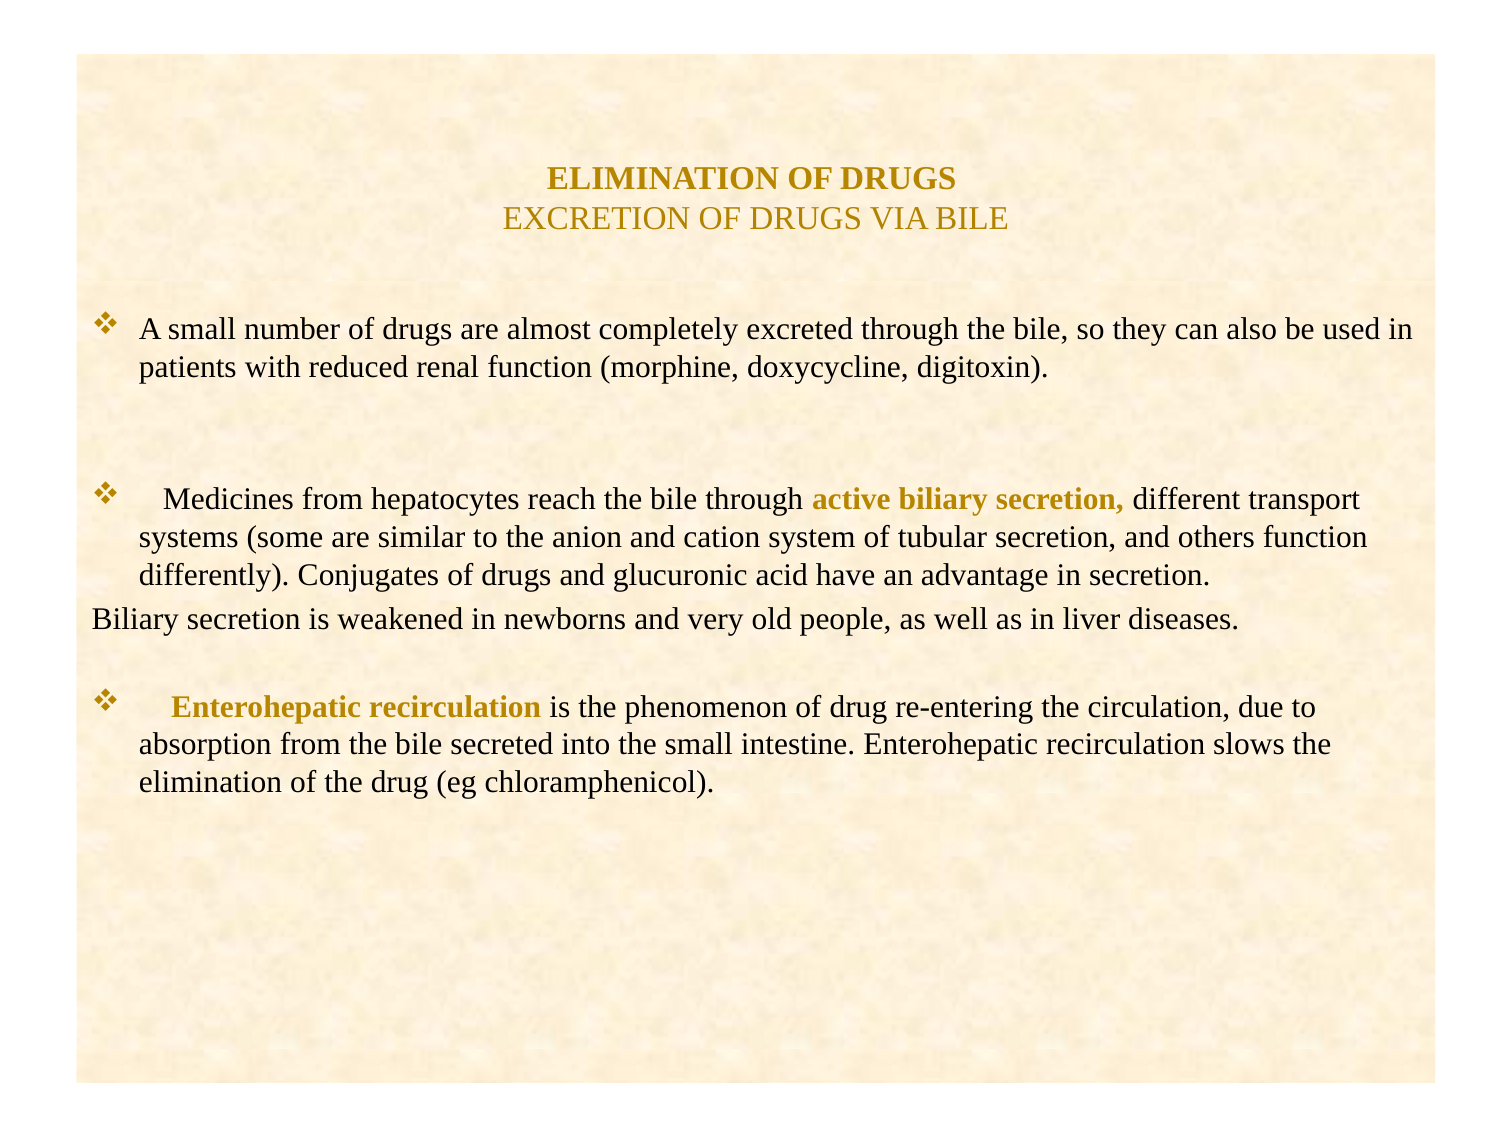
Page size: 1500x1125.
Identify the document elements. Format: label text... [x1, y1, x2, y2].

list A small number of drugs are almost completely excreted through the bile, so they can also be used in patients with reduced renal function (morphine, doxycycline, digitoxin). Medicines from hepatocytes reach the bile through active biliary secretion, different transport systems (some are similar to the anion and cation system of tubular secretion, and others function differently). Conjugates of drugs and glucuronic acid have an advantage in secretion. Biliary secretion is weakened in newborns and very old people, as well as in liver diseases. Enterohepatic recirculation is the phenomenon of drug re-entering the circulation, due to absorption from the bile secreted into the small intestine. Enterohepatic recirculation slows the elimination of the drug (eg chloramphenicol). [76, 281, 1436, 1083]
title ELIMINATION OF DRUGS EXCRETION OF DRUGS VIA BILE [76, 54, 1436, 281]
